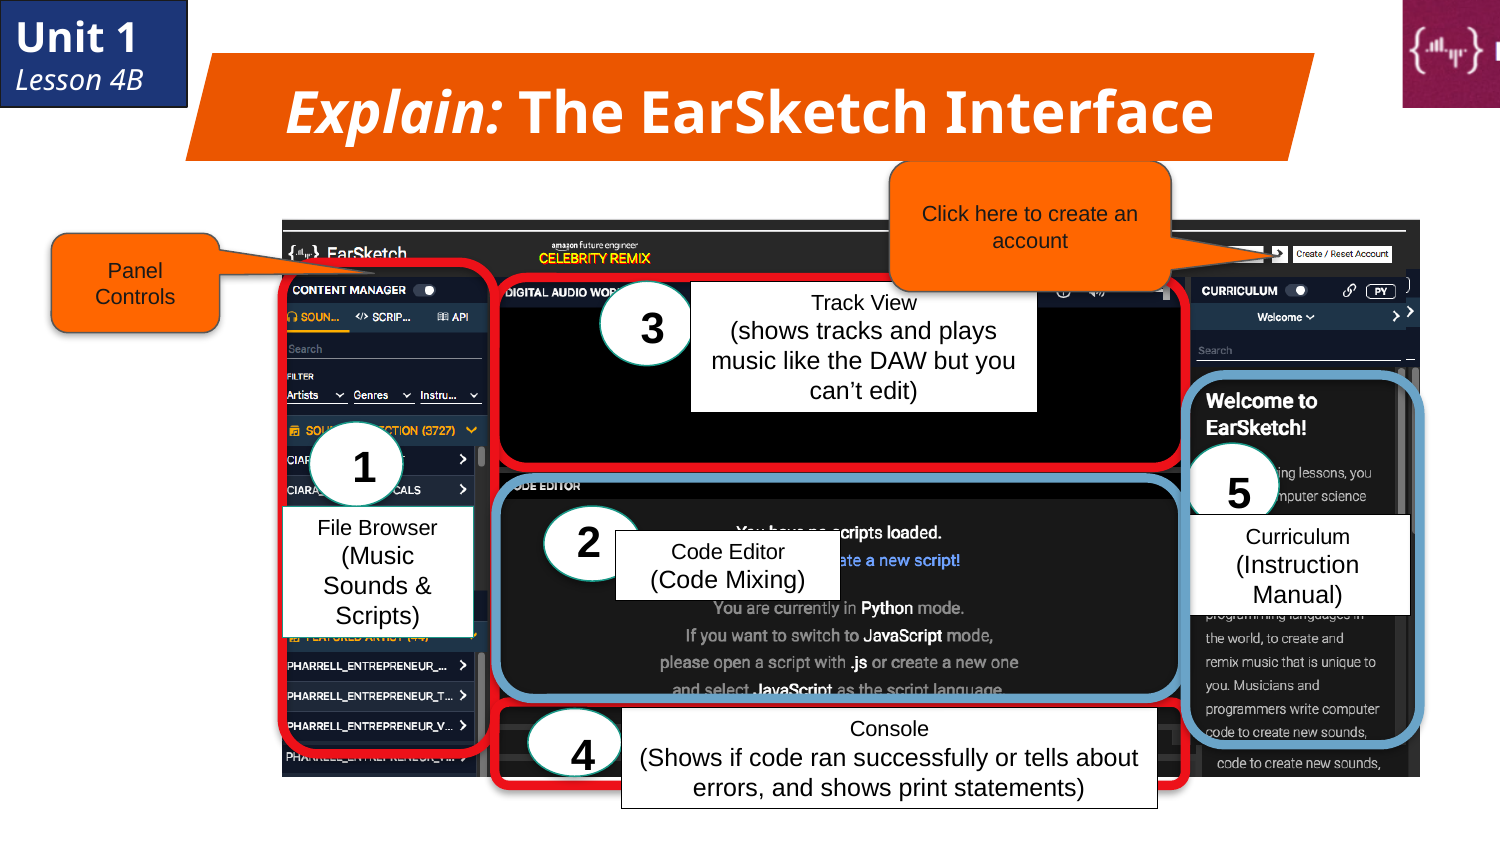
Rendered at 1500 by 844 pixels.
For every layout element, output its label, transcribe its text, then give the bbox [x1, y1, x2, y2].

text_box [185, 53, 1315, 161]
text_box Panel Controls [50, 232, 276, 334]
text_box Unit 1 Lesson 4B [0, 0, 187, 108]
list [283, 230, 1406, 746]
picture [1402, 0, 1500, 108]
picture [282, 218, 1421, 777]
text_box Console (Shows if code ran successfully or tells about errors, and shows print statements) [621, 785, 1158, 809]
text_box Explain: The EarSketch Interface [221, 60, 1279, 155]
text_box Click here to create an account [888, 161, 1173, 217]
